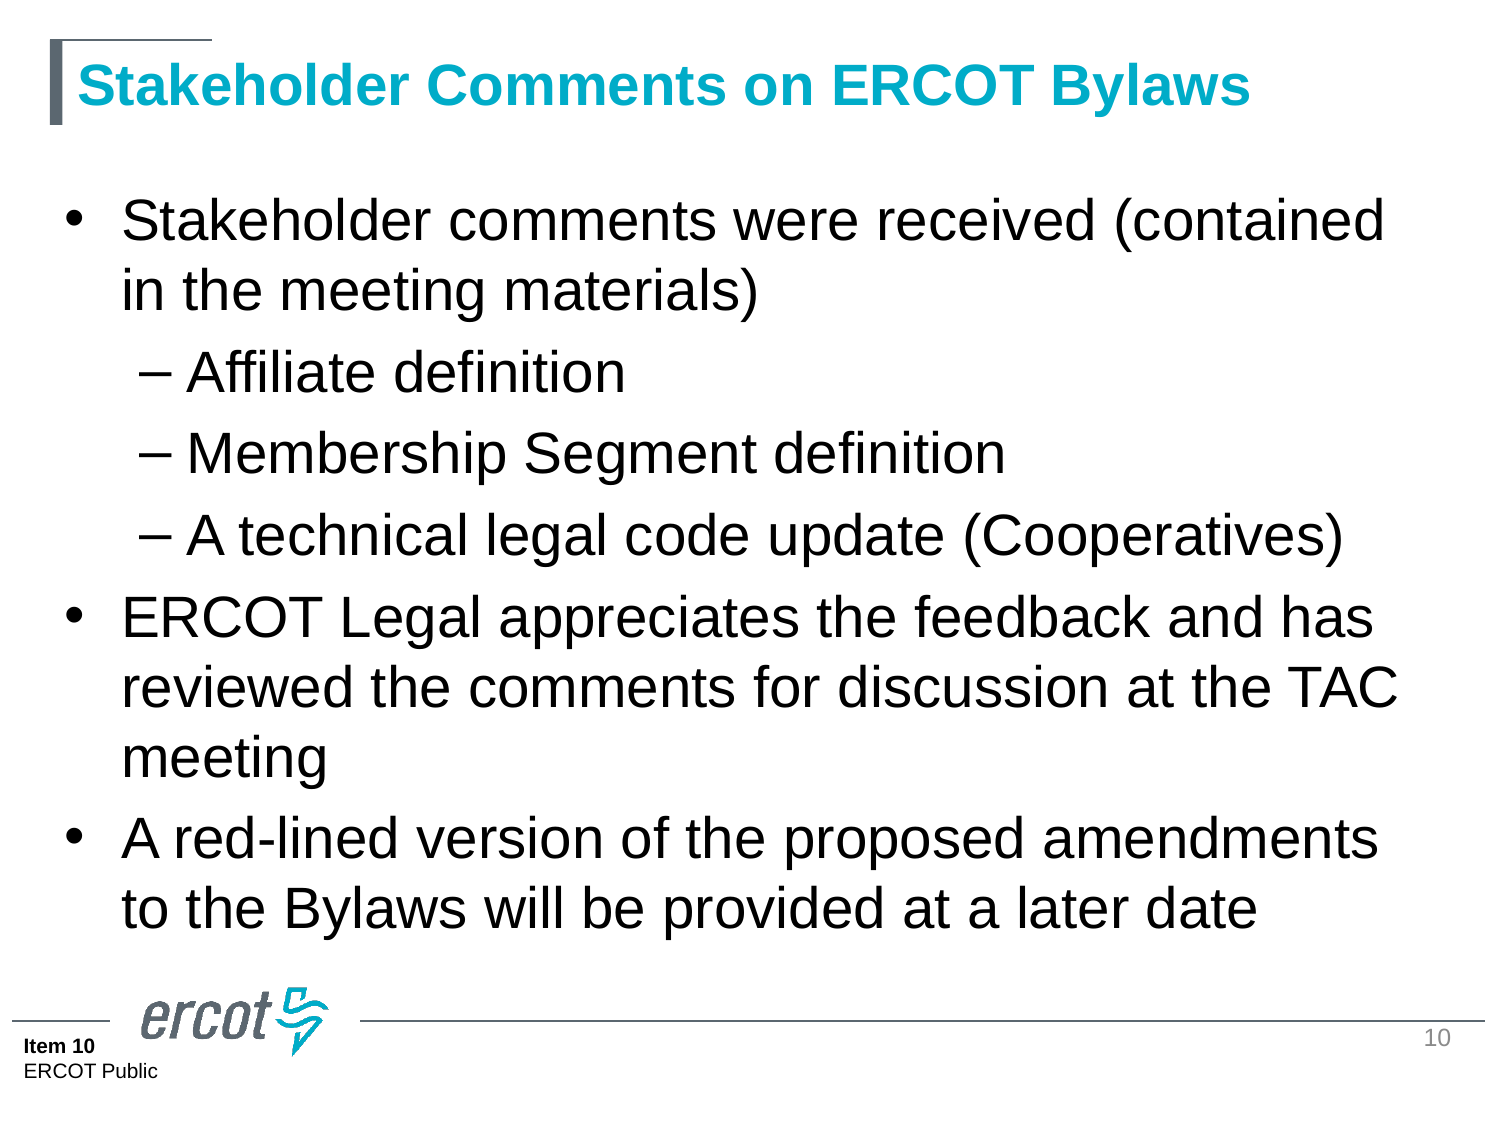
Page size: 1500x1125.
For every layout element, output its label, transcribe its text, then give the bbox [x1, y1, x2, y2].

slide_number 10 [1387, 1012, 1488, 1062]
picture [137, 983, 332, 1059]
list Stakeholder comments were received (contained in the meeting materials) Affiliate definition Membership Segment definition A technical legal code update (Cooperatives) ERCOT Legal appreciates the feedback and has reviewed the comments for discussion at the TAC meeting A red-lined version of the proposed amendments to the Bylaws will be provided at a later date [50, 174, 1450, 972]
title Stakeholder Comments on ERCOT Bylaws [62, 39, 1450, 134]
